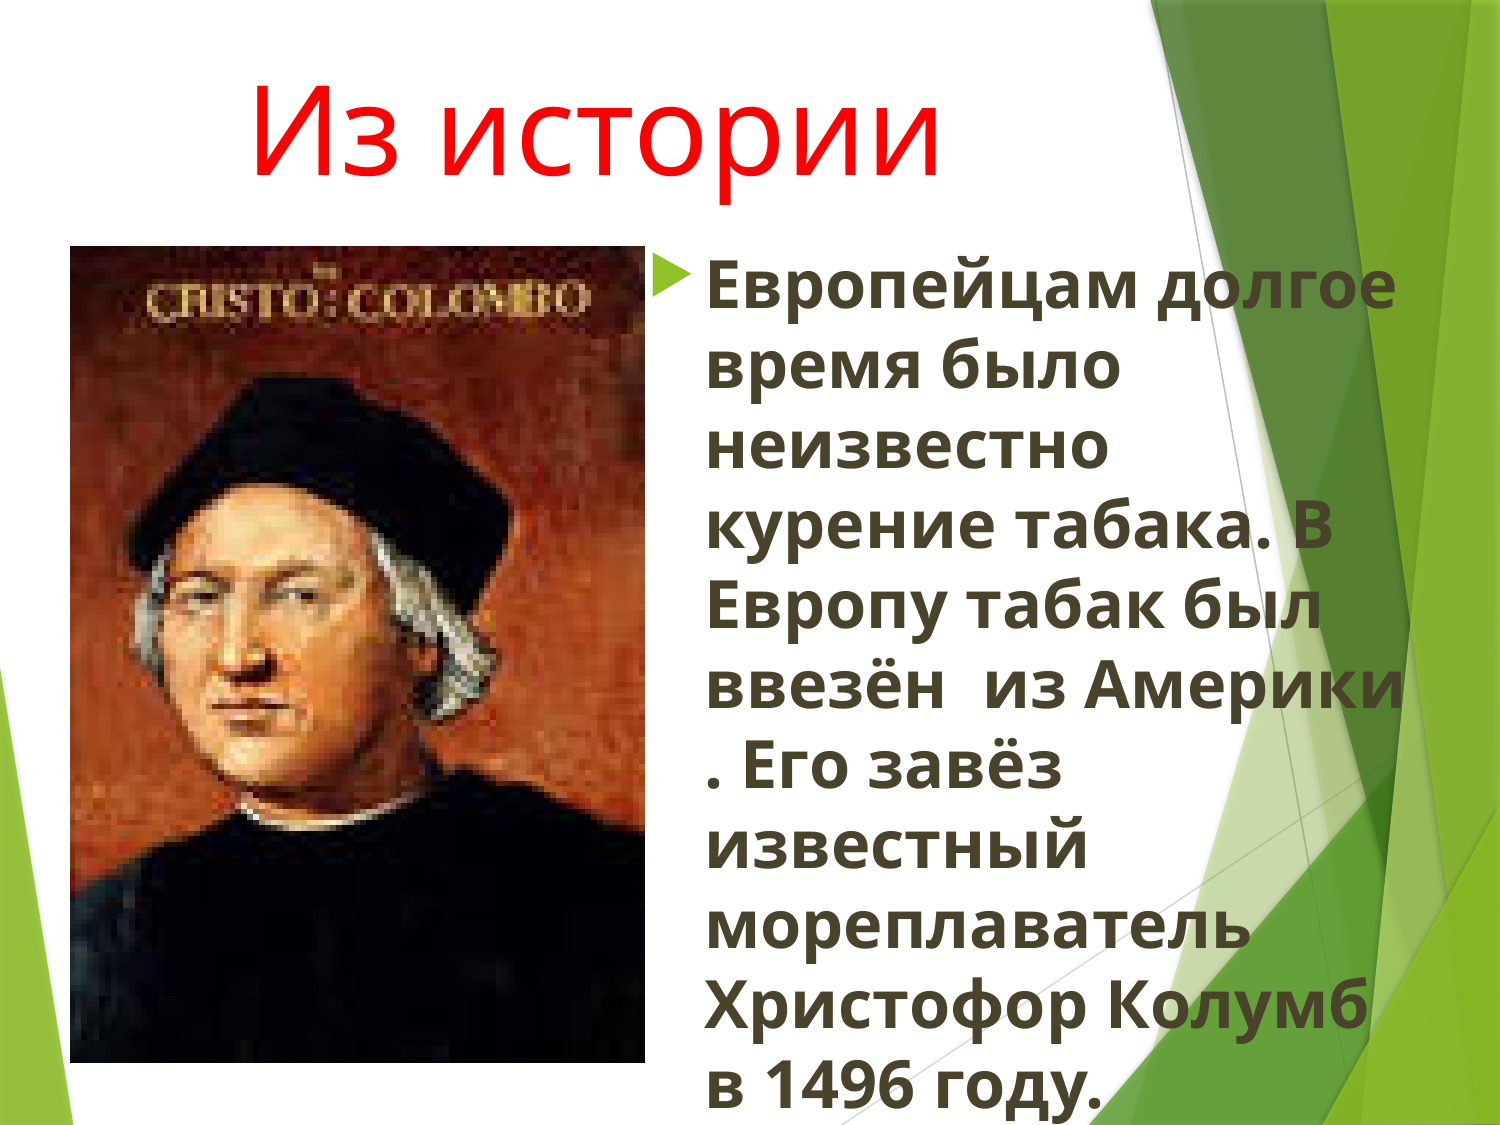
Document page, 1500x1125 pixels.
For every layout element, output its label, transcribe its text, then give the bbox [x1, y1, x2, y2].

picture [69, 245, 646, 1064]
list Европейцам долгое время было неизвестно курение табака. В Европу табак был ввезён из Америки . Его завёз известный мореплаватель Христофор Колумб в 1496 году. [632, 234, 1425, 1083]
title Из истории [230, 42, 1195, 220]
